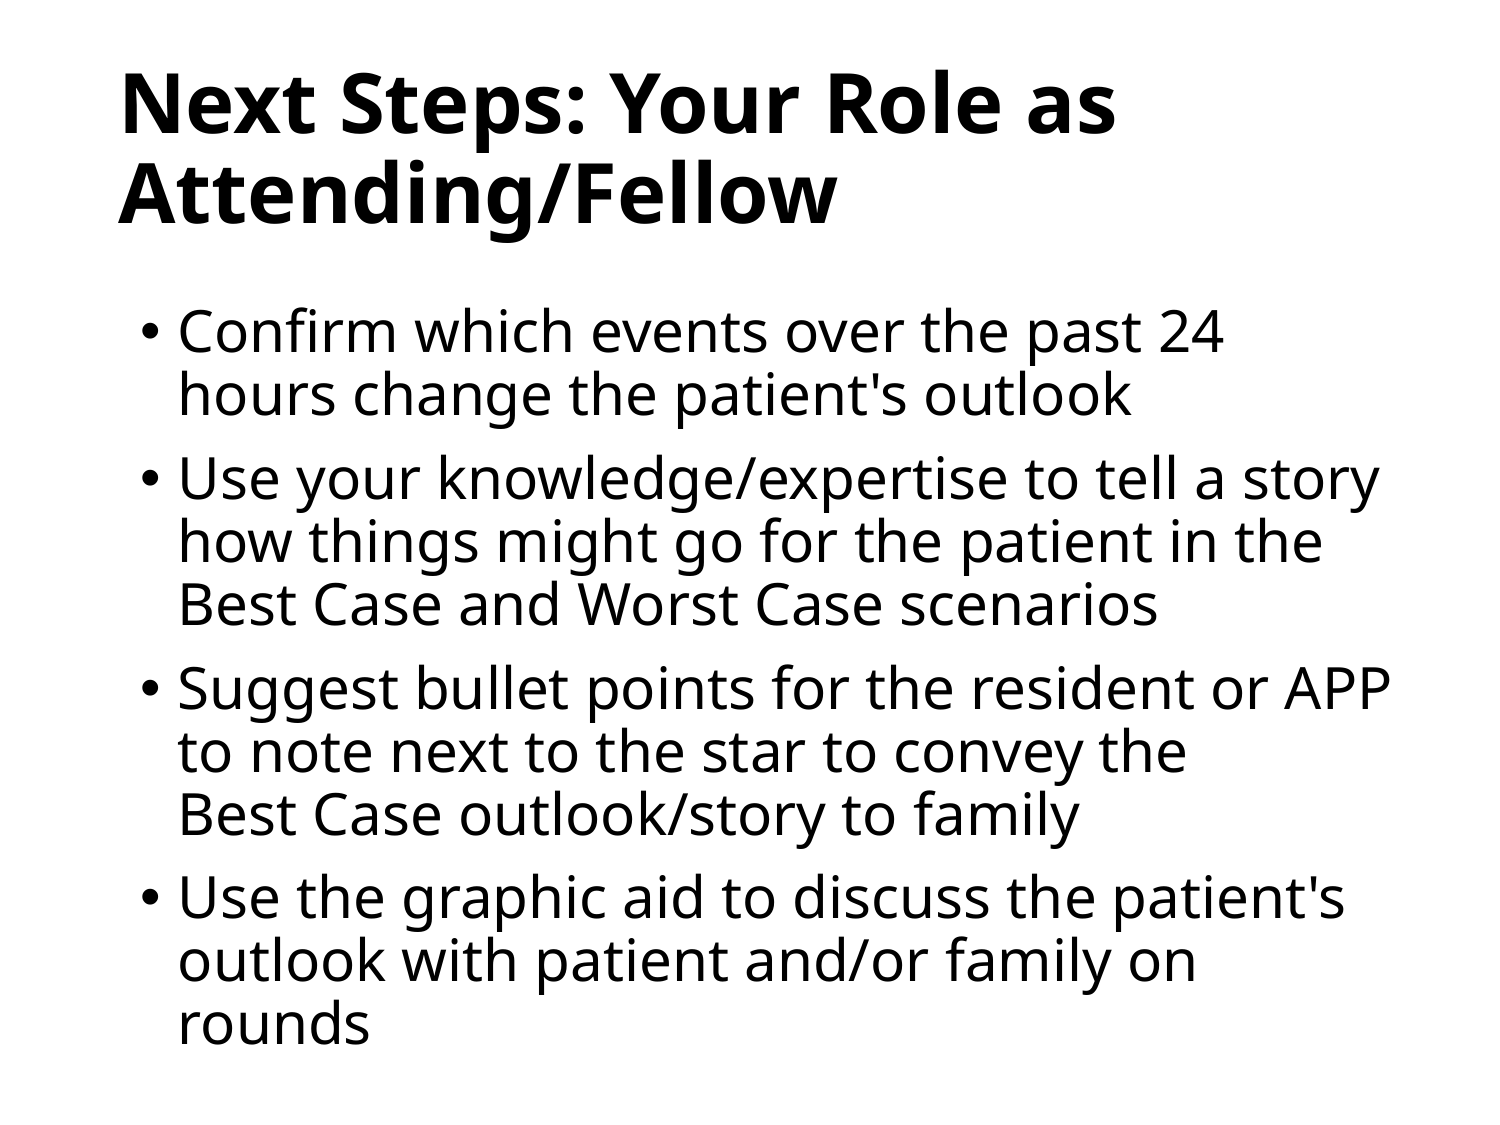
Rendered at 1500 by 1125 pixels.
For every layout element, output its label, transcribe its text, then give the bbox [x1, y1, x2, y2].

text_box Next Steps: Your Role as Attending/Fellow [103, 43, 1397, 261]
text_box Confirm which events over the past 24 hours change the patient's outlook Use your knowledge/expertise to tell a story how things might go for the patient in the Best Case and Worst Case scenarios Suggest bullet points for the resident or APP to note next to the star to convey the Best Case outlook/story to family Use the graphic aid to discuss the patient's outlook with patient and/or family on rounds [125, 294, 1420, 1009]
